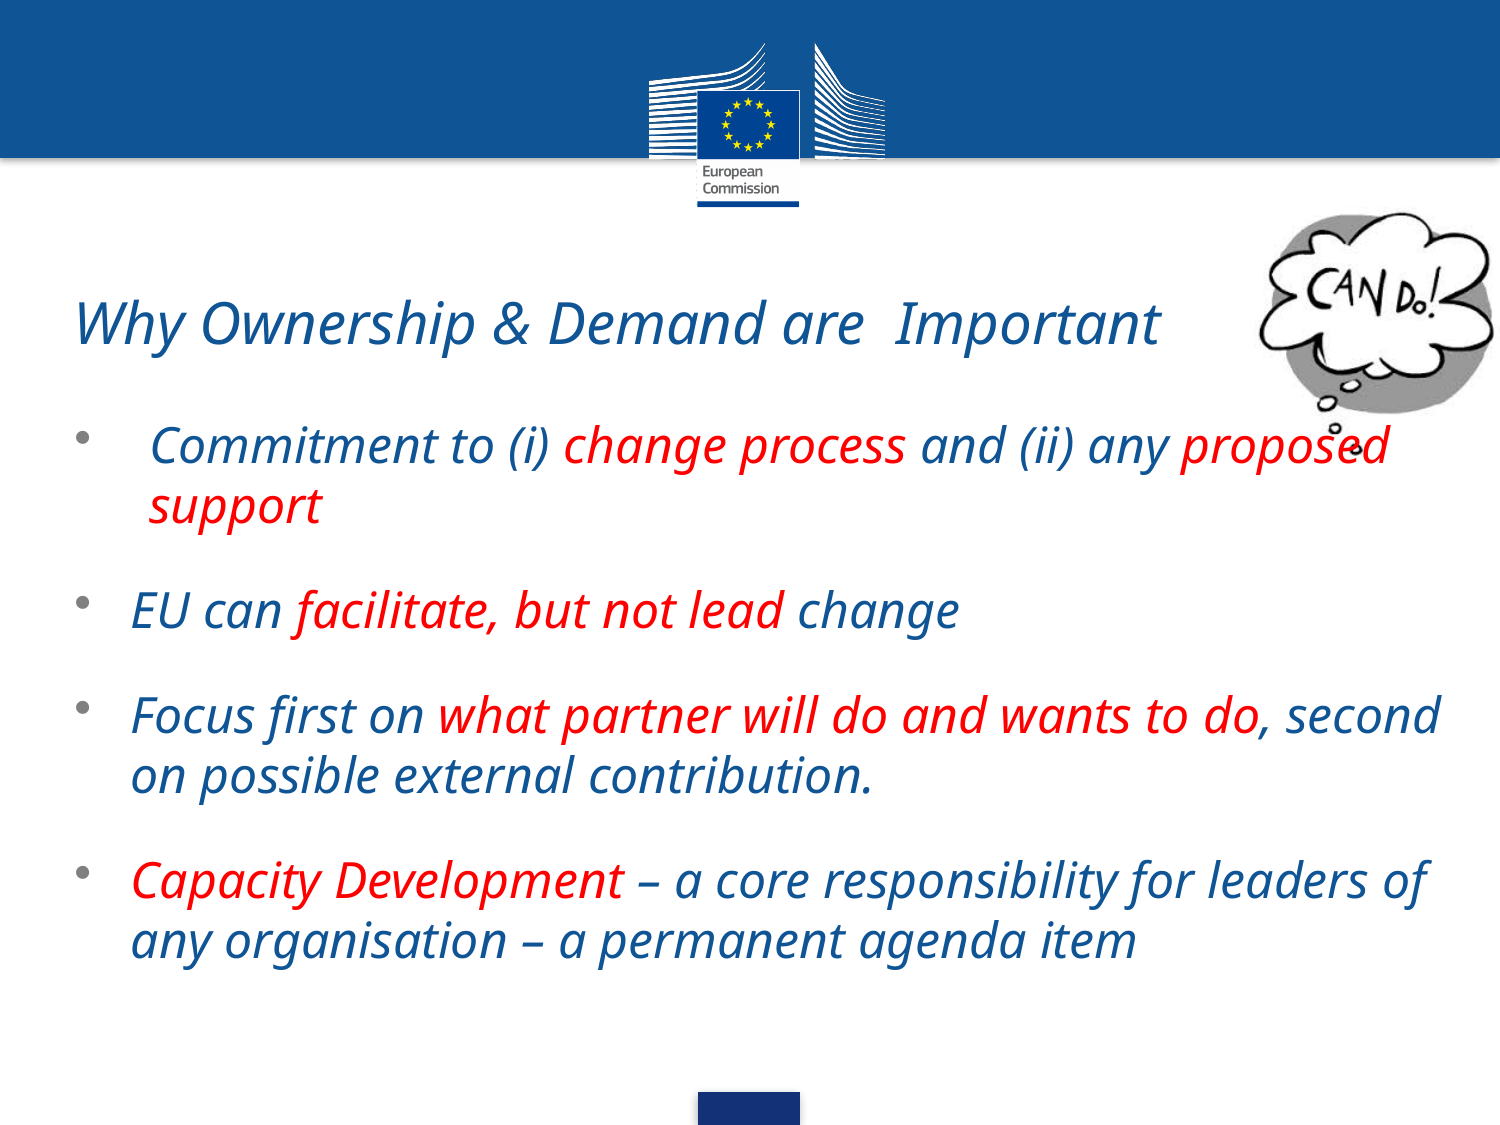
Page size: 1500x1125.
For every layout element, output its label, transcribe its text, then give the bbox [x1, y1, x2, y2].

picture [649, 42, 885, 208]
list Commitment to (i) change process and (ii) any proposed support EU can facilitate, but not lead change Focus first on what partner will do and wants to do, second on possible external contribution. Capacity Development – a core responsibility for leaders of any organisation – a permanent agenda item [50, 406, 1463, 1071]
title Why Ownership & Demand are Important [0, 252, 1248, 361]
picture [1253, 206, 1500, 465]
